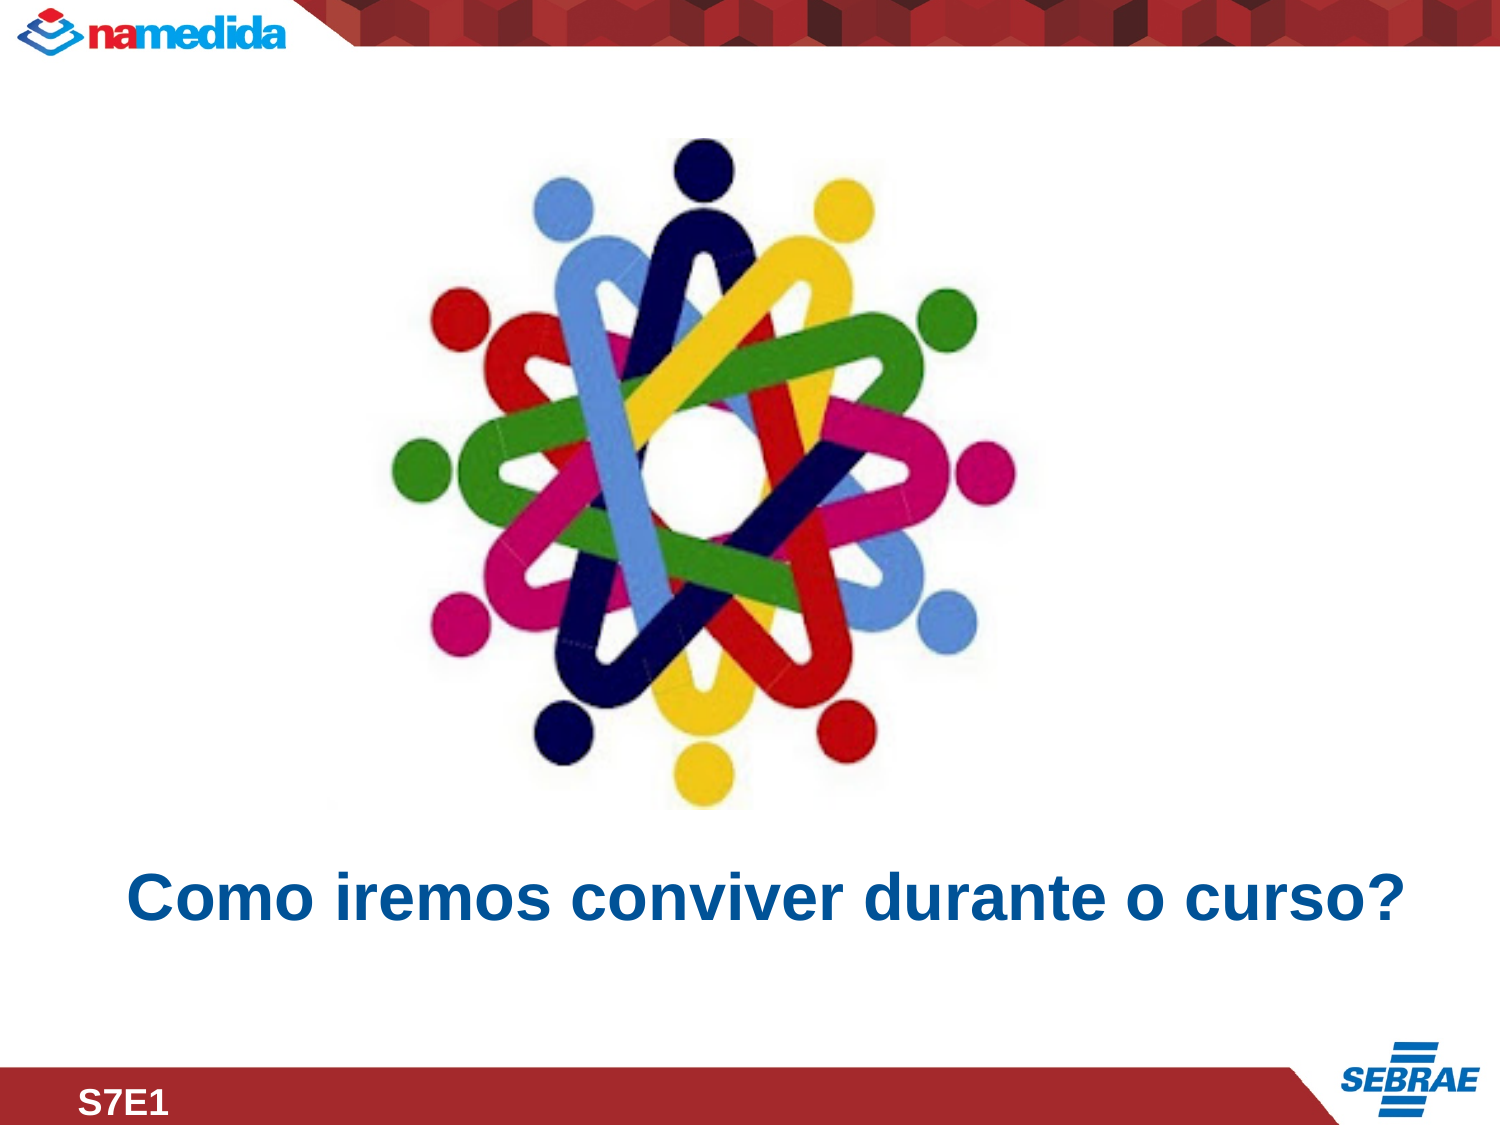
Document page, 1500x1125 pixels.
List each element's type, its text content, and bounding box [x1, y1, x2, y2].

text_box S7E1 [63, 1070, 227, 1125]
text_box Como iremos conviver durante o curso? [112, 845, 1476, 941]
picture [0, 0, 1500, 1125]
